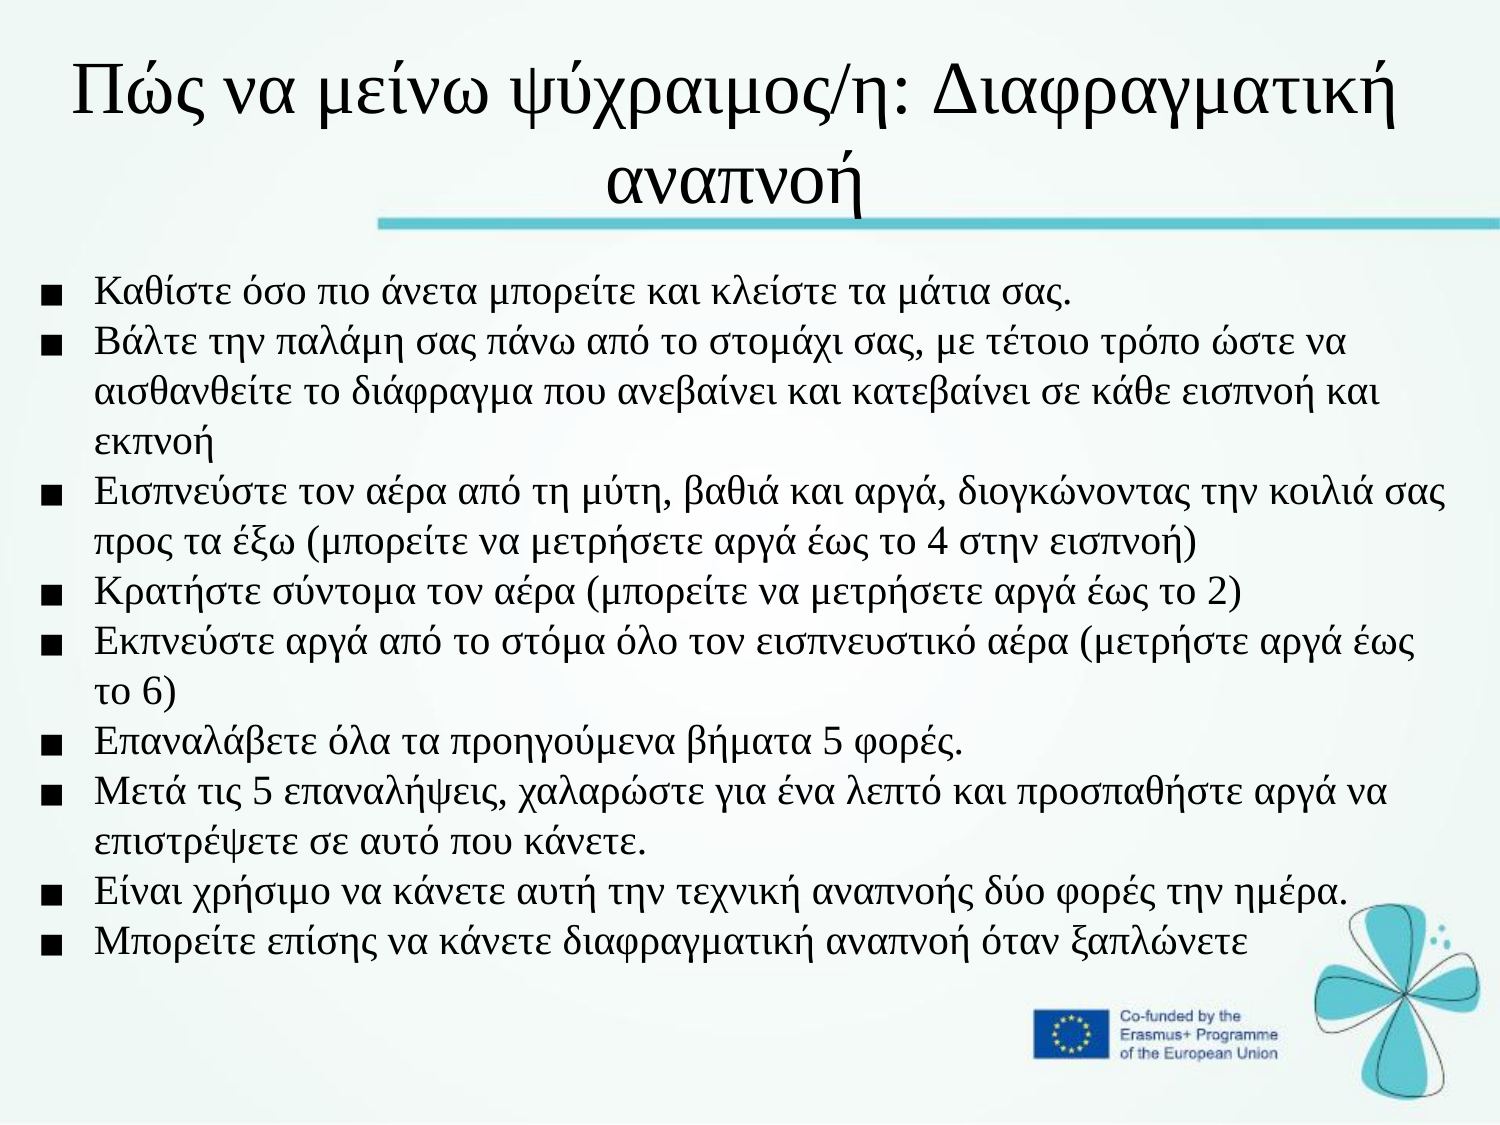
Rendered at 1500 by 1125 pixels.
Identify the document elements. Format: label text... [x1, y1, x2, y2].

picture [0, 0, 1500, 1125]
text_box Καθίστε όσο πιο άνετα μπορείτε και κλείστε τα μάτια σας. Βάλτε την παλάμη σας πάνω από το στομάχι σας, με τέτοιο τρόπο ώστε να αισθανθείτε το διάφραγμα που ανεβαίνει και κατεβαίνει σε κάθε εισπνοή και εκπνοή Εισπνεύστε τον αέρα από τη μύτη, βαθιά και αργά, διογκώνοντας την κοιλιά σας προς τα έξω (μπορείτε να μετρήσετε αργά έως το 4 στην εισπνοή) Κρατήστε σύντομα τον αέρα (μπορείτε να μετρήσετε αργά έως το 2) Εκπνεύστε αργά από το στόμα όλο τον εισπνευστικό αέρα (μετρήστε αργά έως το 6) Επαναλάβετε όλα τα προηγούμενα βήματα 5 φορές. Μετά τις 5 επαναλήψεις, χαλαρώστε για ένα λεπτό και προσπαθήστε αργά να επιστρέψετε σε αυτό που κάνετε. Είναι χρήσιμο να κάνετε αυτή την τεχνική αναπνοής δύο φορές την ημέρα. Μπορείτε επίσης να κάνετε διαφραγματική αναπνοή όταν ξαπλώνετε [22, 255, 1462, 971]
text_box Πώς να μείνω ψύχραιμος/η: Διαφραγματική αναπνοή [47, 31, 1423, 227]
